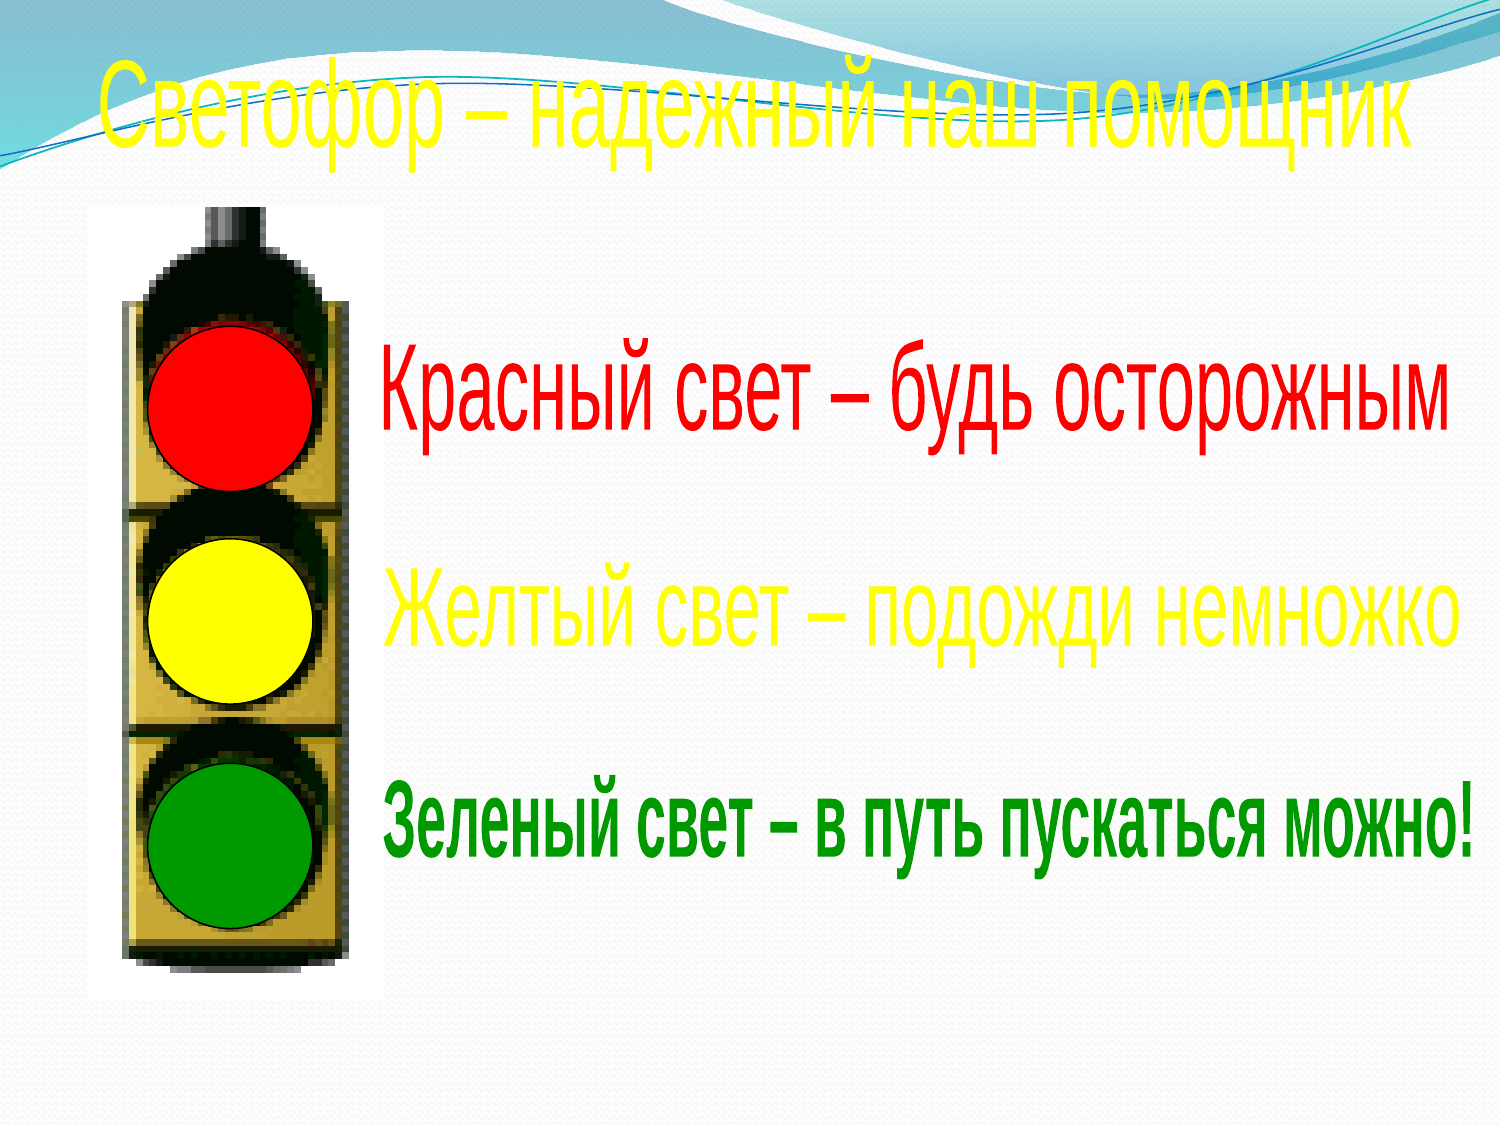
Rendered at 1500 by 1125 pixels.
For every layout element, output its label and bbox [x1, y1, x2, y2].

picture [88, 207, 385, 1000]
